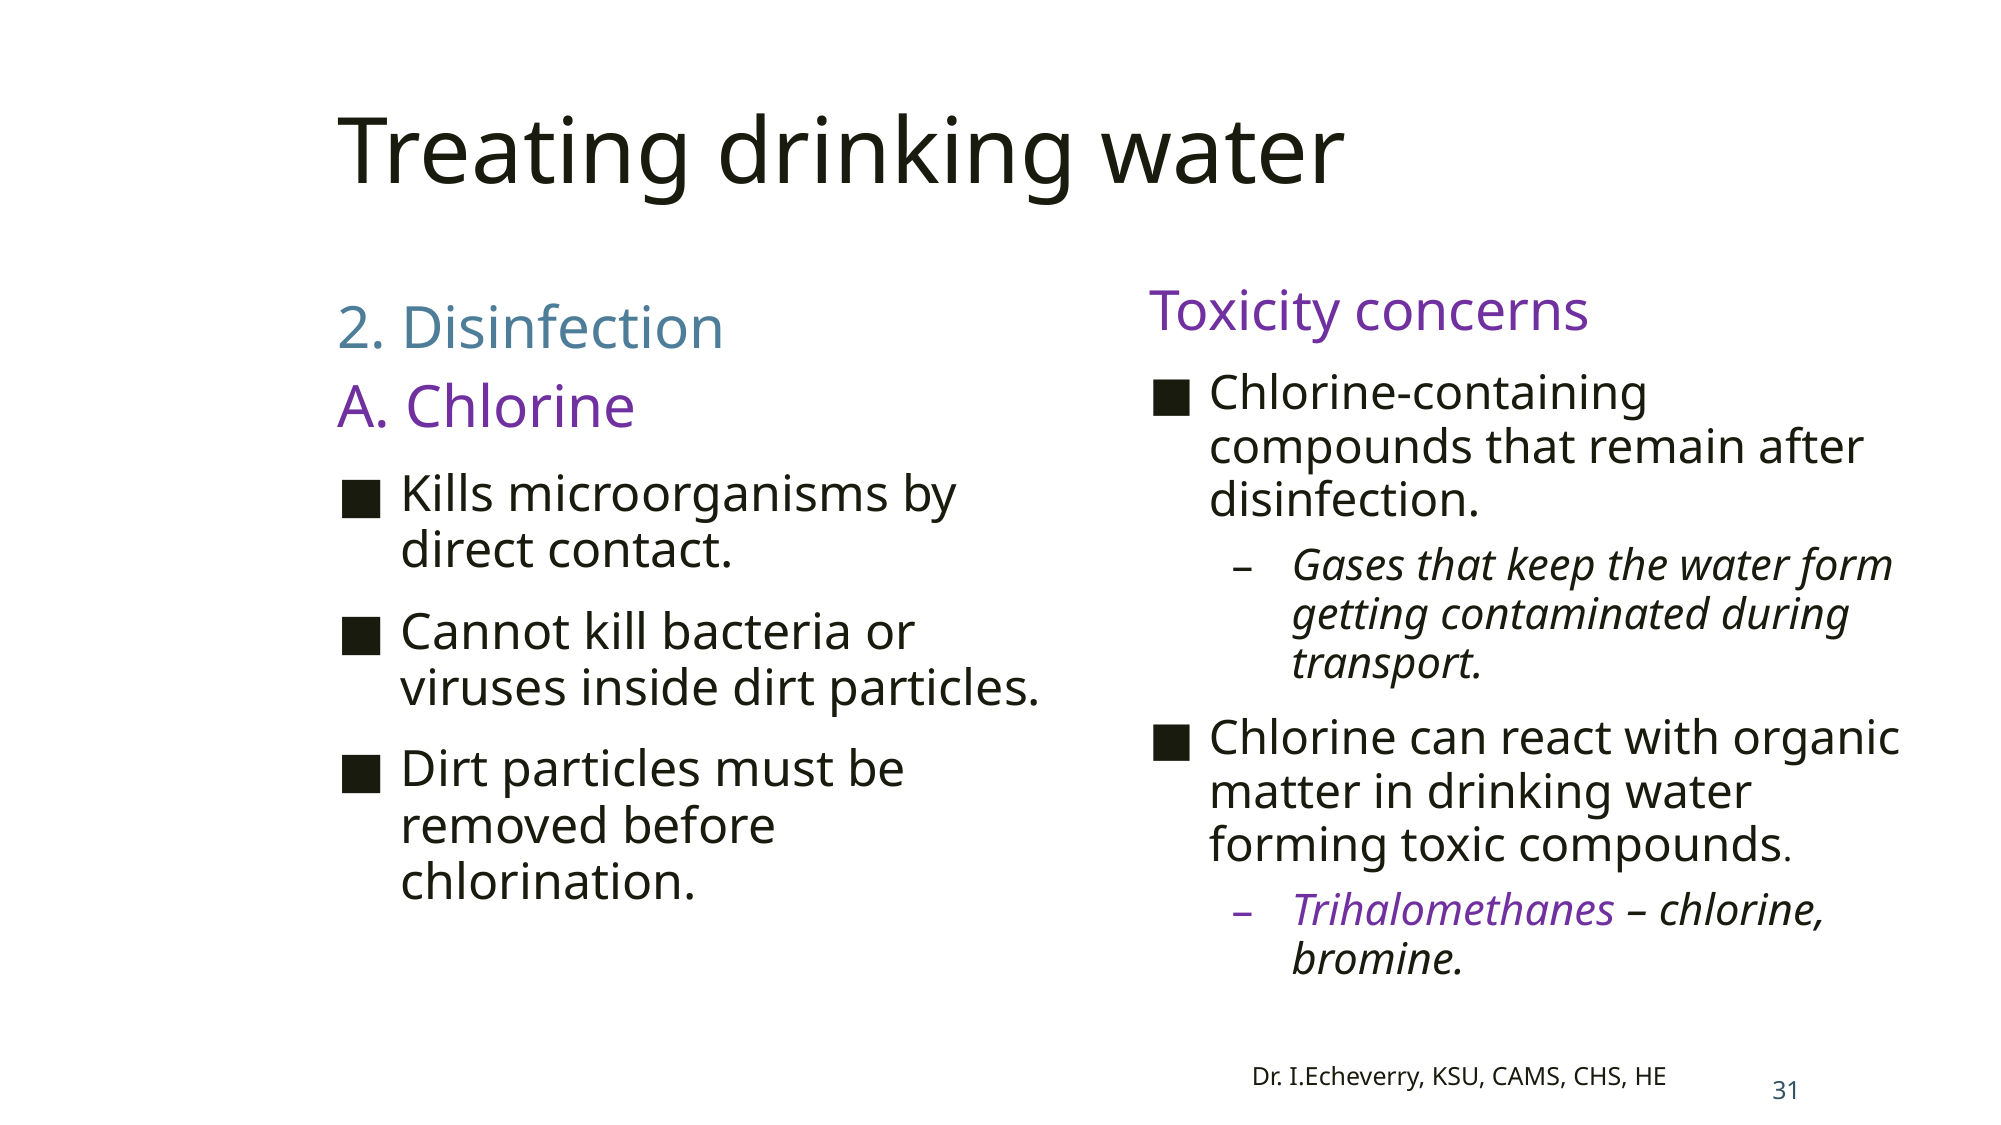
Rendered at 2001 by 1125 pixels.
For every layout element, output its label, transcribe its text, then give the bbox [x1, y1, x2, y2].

footer Dr. I.Echeverry, KSU, CAMS, CHS, HE [1236, 1045, 1861, 1106]
list A. Chlorine Kills microorganisms by direct contact. Cannot kill bacteria or viruses inside dirt particles. Dirt particles must be removed before chlorination. [322, 367, 1077, 980]
title Treating drinking water [322, 97, 1785, 308]
list 2. Disinfection [322, 273, 978, 367]
list Toxicity concerns Chlorine-containing compounds that remain after disinfection. Gases that keep the water form getting contaminated during transport. Chlorine can react with organic matter in drinking water forming toxic compounds. Trihalomethanes – chlorine, bromine. [1134, 273, 1922, 1040]
slide_number 31 [1553, 1058, 1816, 1125]
